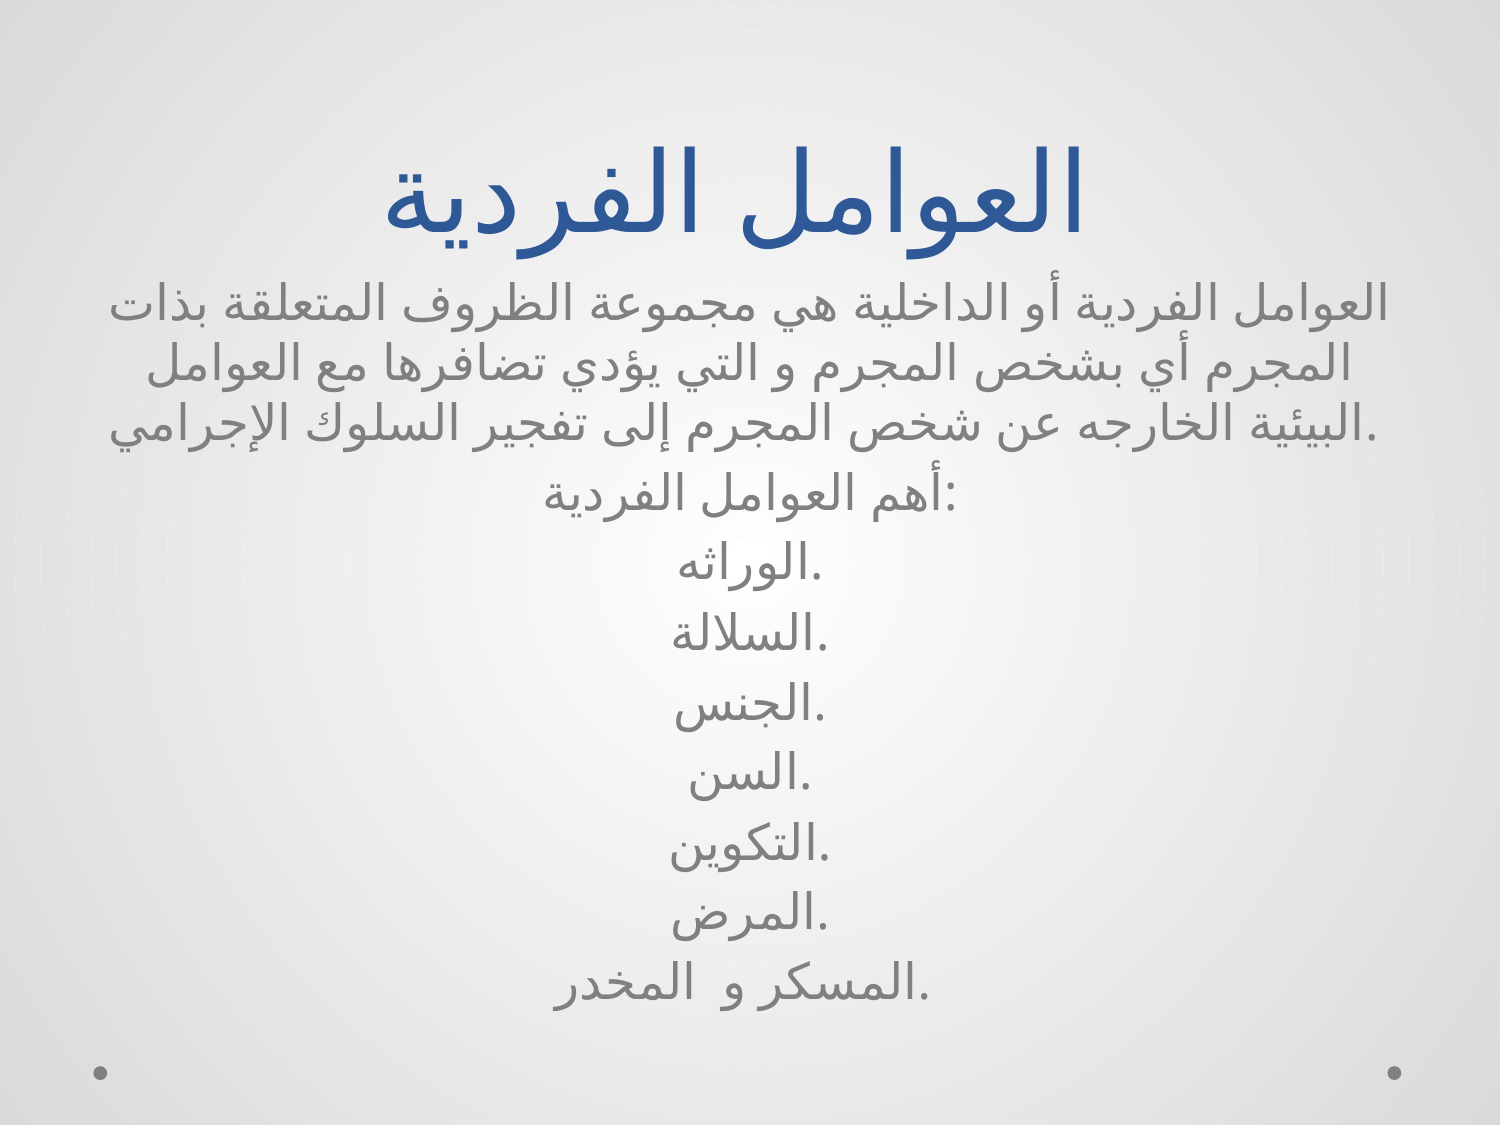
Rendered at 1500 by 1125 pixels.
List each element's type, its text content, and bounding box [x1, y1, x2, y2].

title العوامل الفردية [75, 0, 1425, 262]
list العوامل الفردية أو الداخلية هي مجموعة الظروف المتعلقة بذات المجرم أي بشخص المجرم و التي يؤدي تضافرها مع العوامل البيئية الخارجه عن شخص المجرم إلى تفجير السلوك الإجرامي. أهم العوامل الفردية: الوراثه. السلالة. الجنس. السن. التكوين. المرض. المسكر و المخدر. [75, 262, 1425, 1005]
